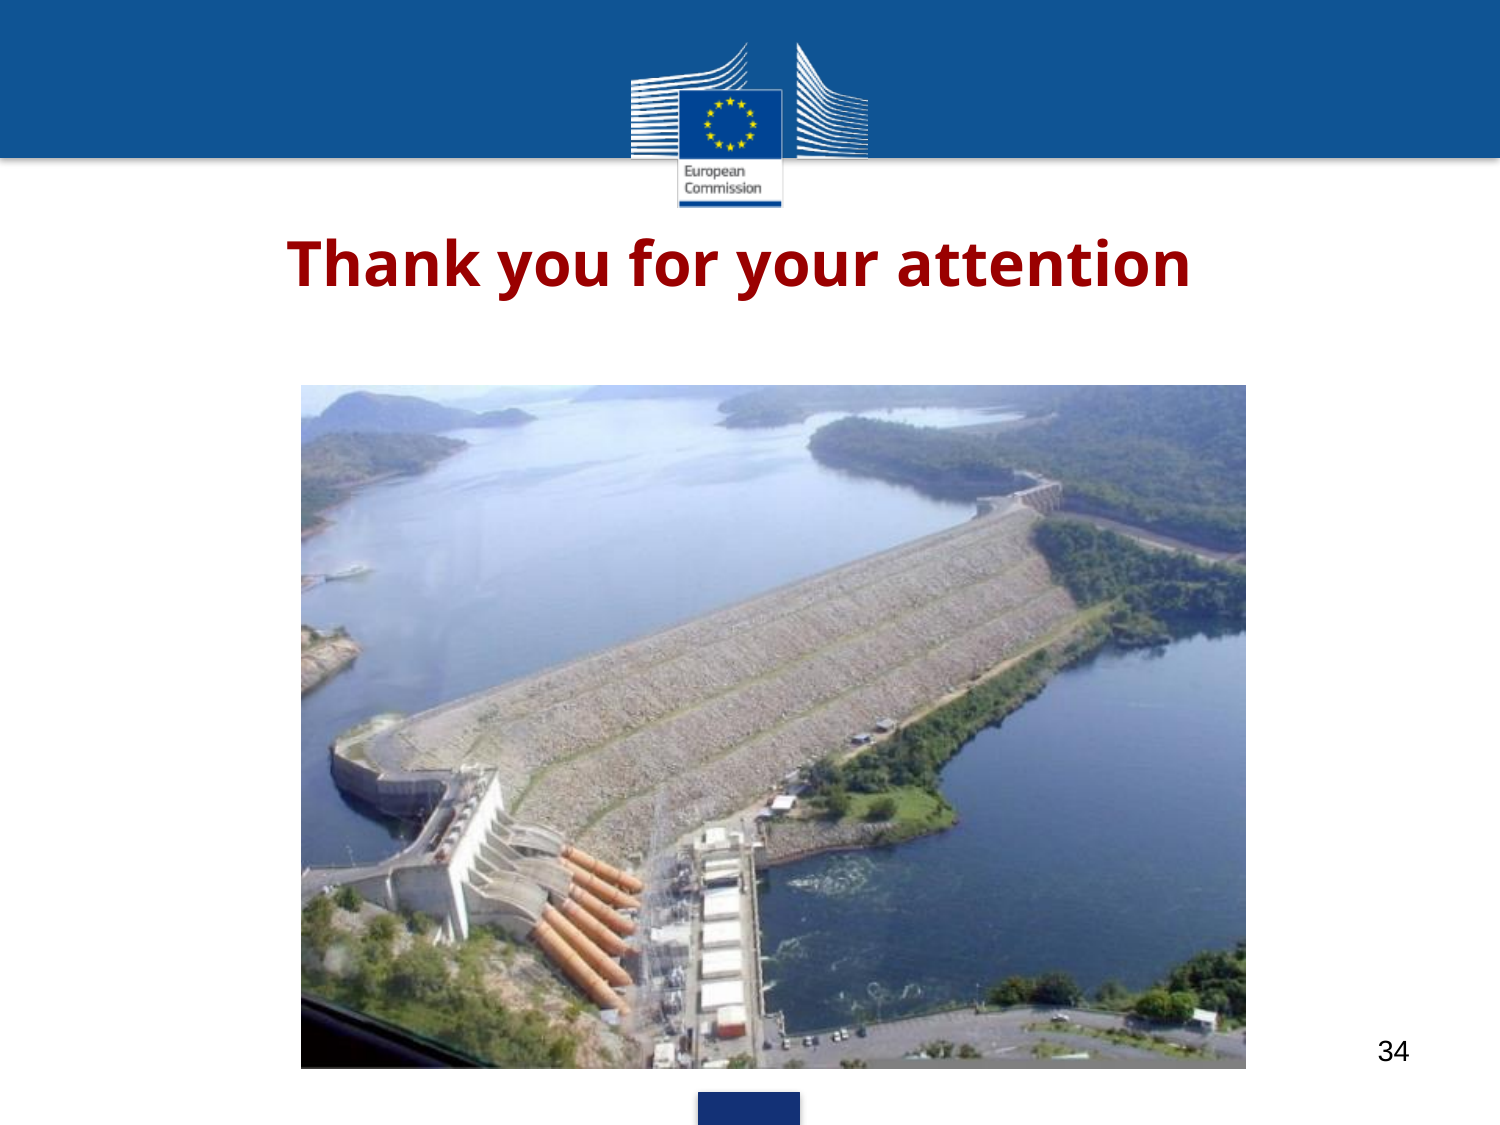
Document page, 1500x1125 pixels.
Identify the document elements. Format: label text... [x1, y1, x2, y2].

picture [300, 385, 1246, 1069]
title Thank you for your attention [64, 208, 1415, 315]
picture [631, 42, 868, 208]
slide_number 34 [1074, 1024, 1425, 1103]
